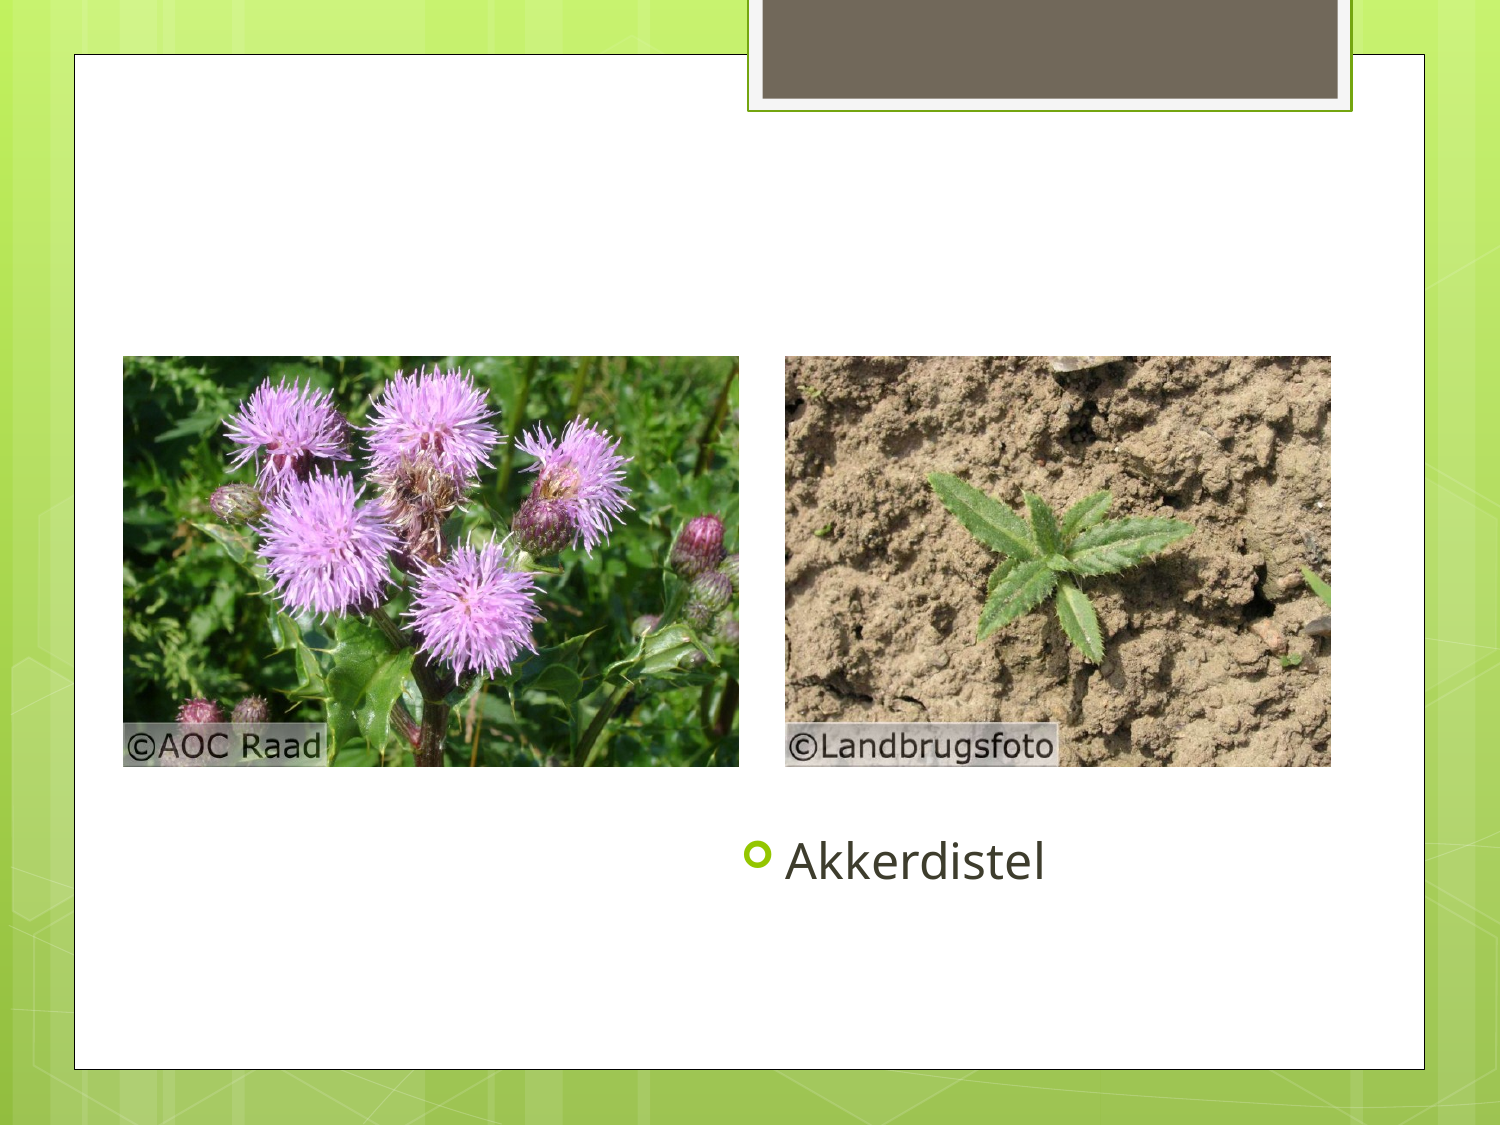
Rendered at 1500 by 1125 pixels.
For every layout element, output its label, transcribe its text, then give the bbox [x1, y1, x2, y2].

list Akkerdistel [714, 822, 1283, 957]
picture [785, 356, 1332, 767]
picture [123, 356, 739, 767]
